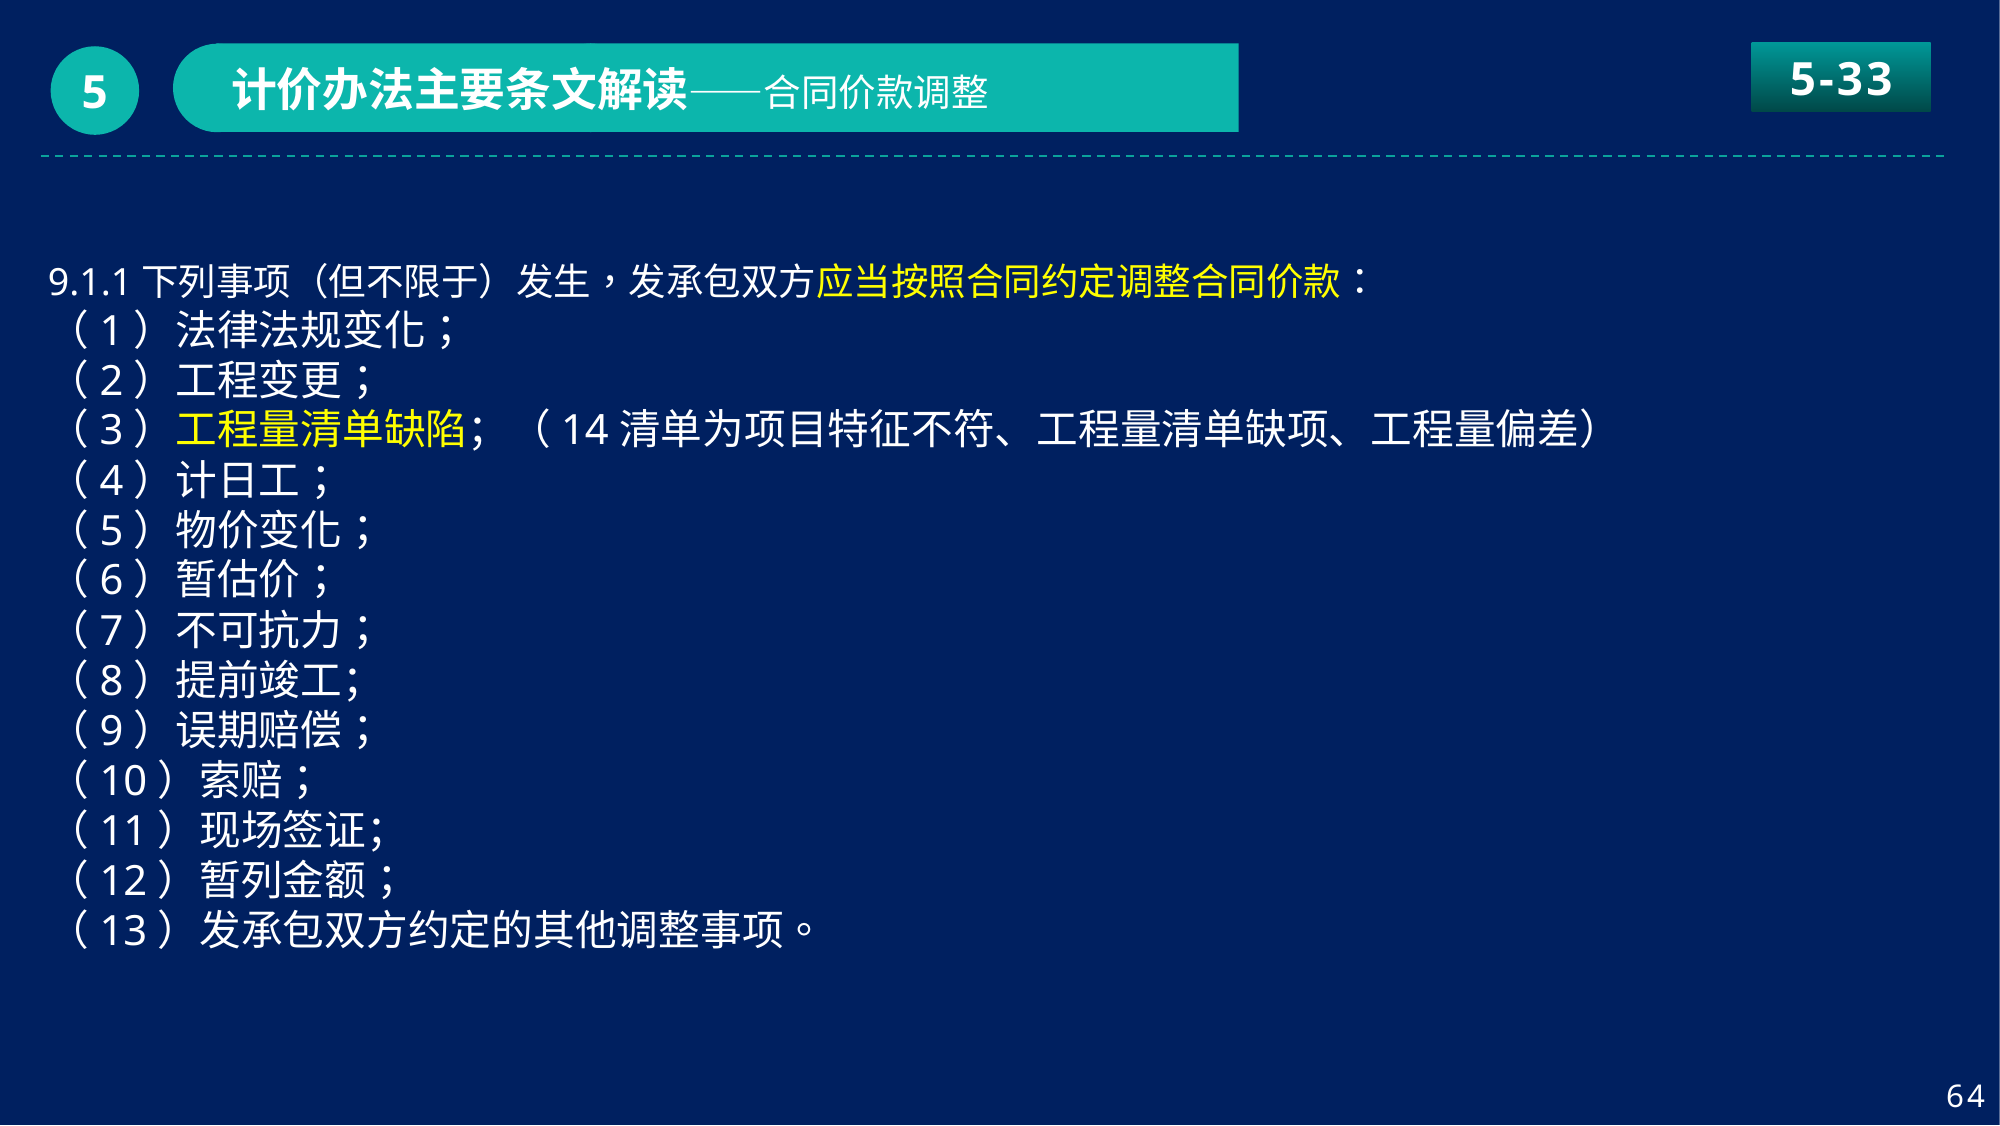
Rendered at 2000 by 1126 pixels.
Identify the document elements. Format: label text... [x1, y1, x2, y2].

text_box 64 [1905, 1065, 2000, 1126]
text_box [40, 43, 1950, 157]
text_box 9.1.1下列事项（但不限于）发生，发承包双方应当按照合同约定调整合同价款： （1）法律法规变化； （2）工程变更； （3）工程量清单缺陷；（14清单为项目特征不符、工程量清单缺项、工程量偏差） （4）计日工； （5）物价变化； （6）暂估价； （7）不可抗力； （8）提前竣工； （9）误期赔偿； （10）索赔； （11）现场签证； （12）暂列金额； （13）发承包双方约定的其他调整事项。 [33, 251, 1967, 961]
